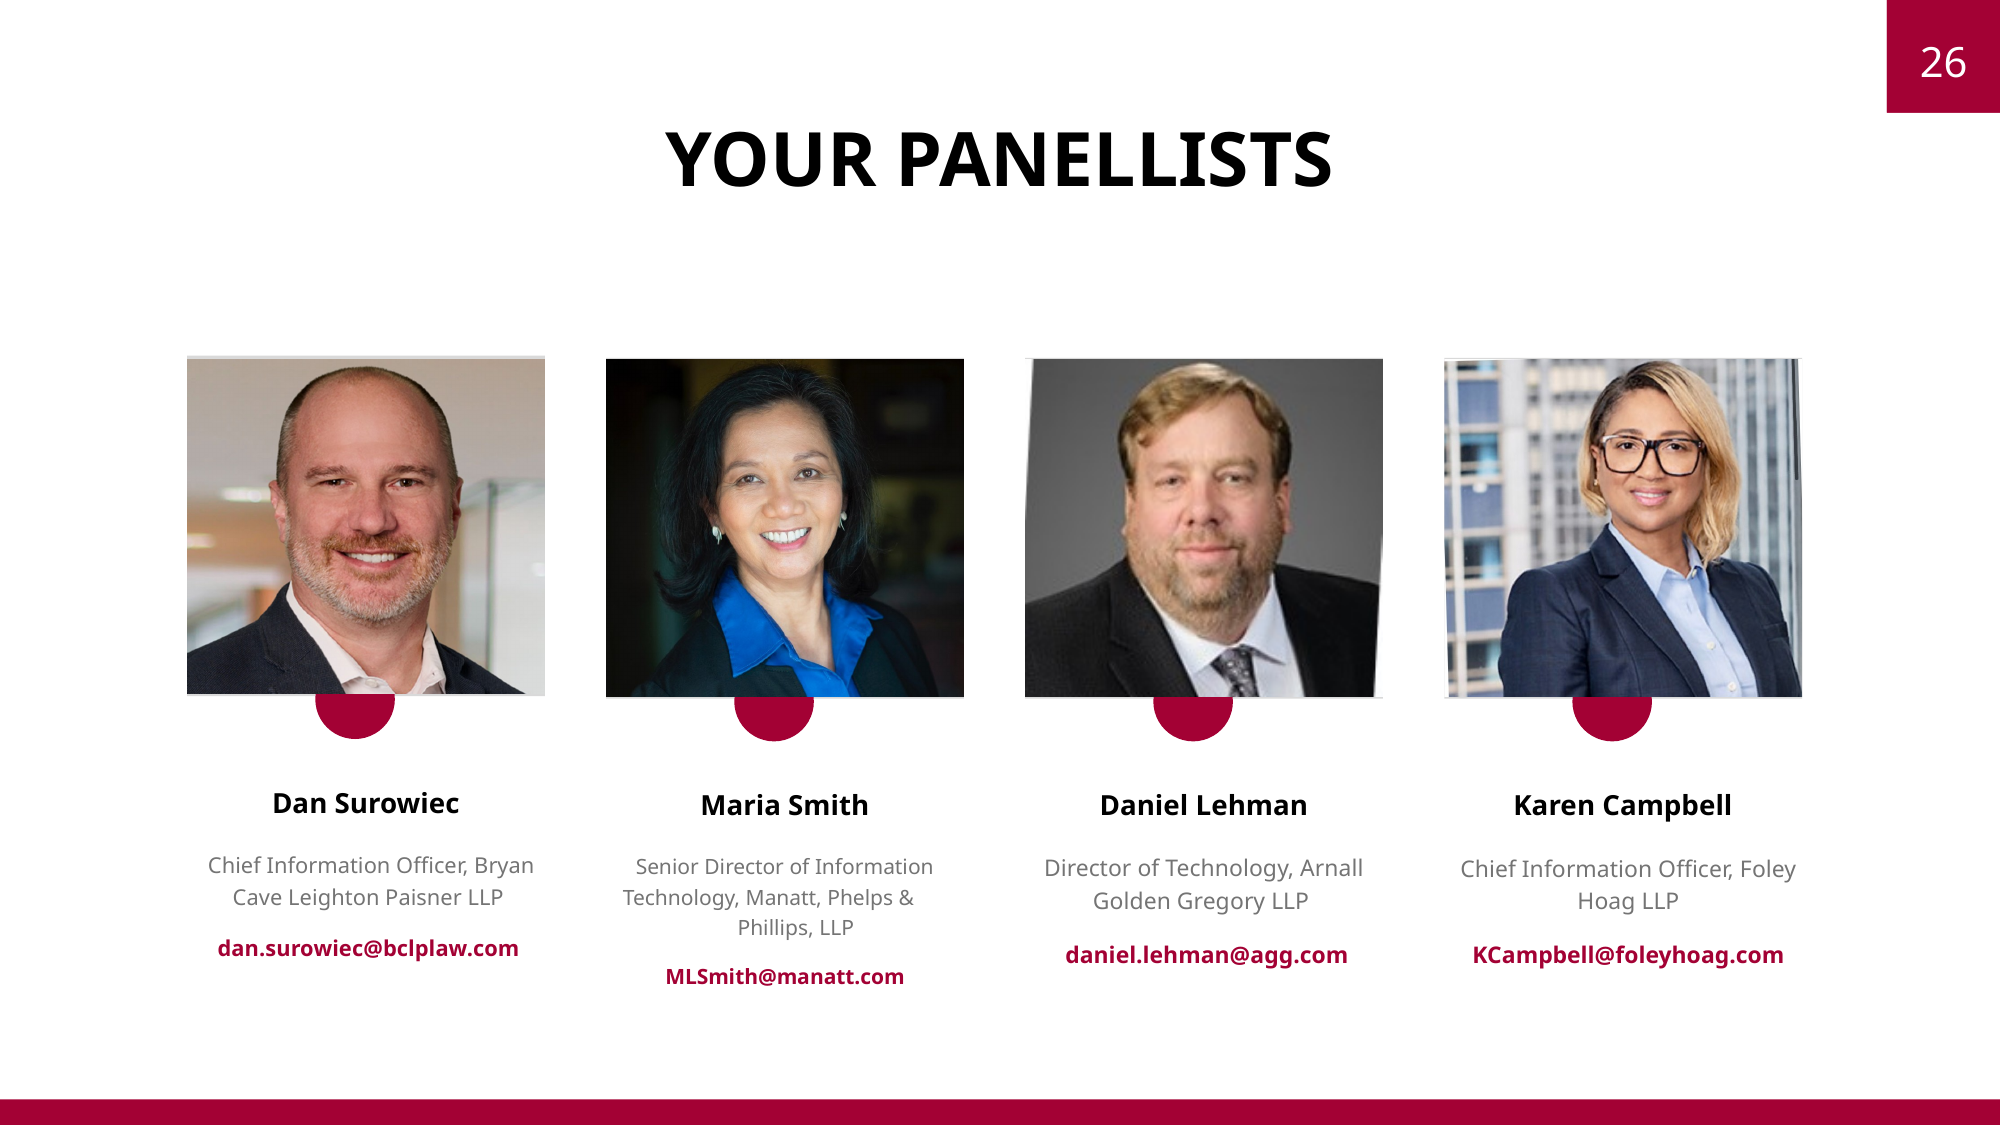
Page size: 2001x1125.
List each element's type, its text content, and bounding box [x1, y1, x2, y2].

list Karen Campbell [1444, 784, 1803, 830]
picture [1024, 358, 1384, 697]
title YOUR PANELLISTS [0, 105, 2000, 219]
list Chief Information Officer, Bryan Cave Leighton Paisner LLP dan.surowiec@bclplaw.com [187, 838, 556, 995]
list Maria Smith [606, 784, 964, 830]
list Director of Technology, Arnall Golden Gregory LLP daniel.lehman@agg.com [1025, 841, 1383, 998]
picture [186, 356, 546, 695]
list Daniel Lehman [1025, 784, 1383, 830]
list Chief Information Officer, Foley Hoag LLP KCampbell@foleyhoag.com [1444, 841, 1813, 998]
picture [605, 358, 965, 697]
list 26 [1884, 9, 1968, 105]
picture [1443, 358, 1803, 697]
list Dan Surowiec [187, 781, 545, 828]
list Senior Director of Information Technology, Manatt, Phelps & Phillips, LLP MLSmith@manatt.com [606, 841, 964, 998]
